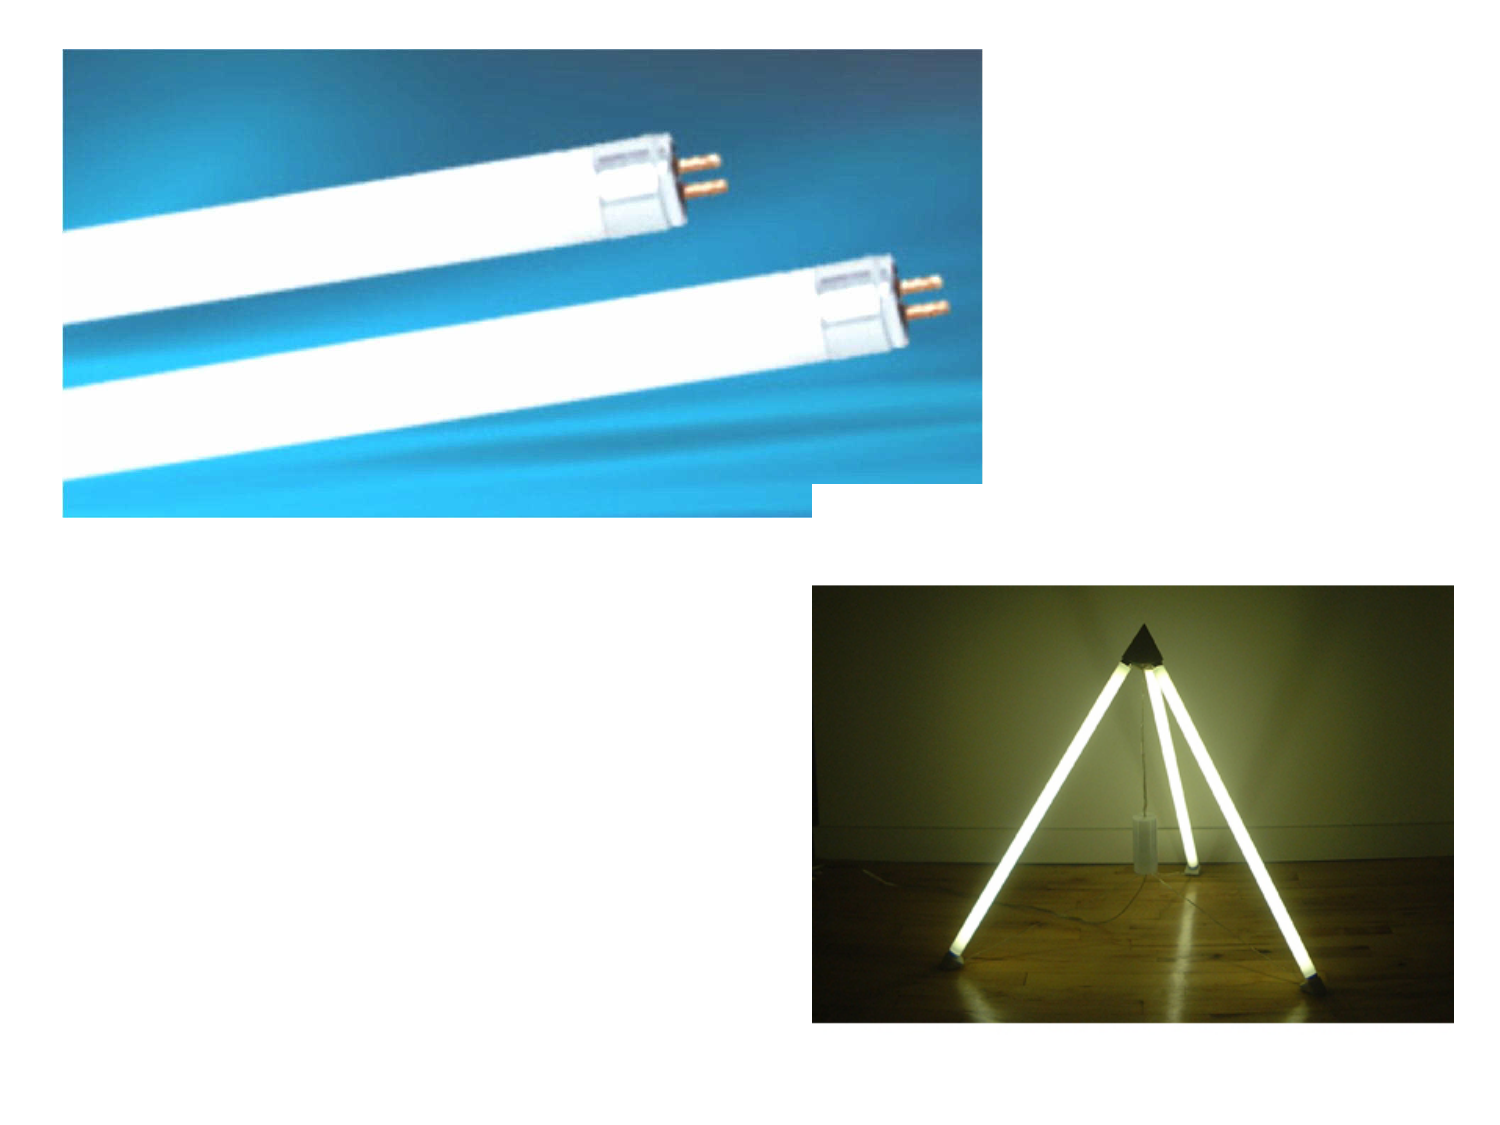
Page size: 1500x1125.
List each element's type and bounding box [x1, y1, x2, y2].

picture [62, 49, 1454, 1125]
